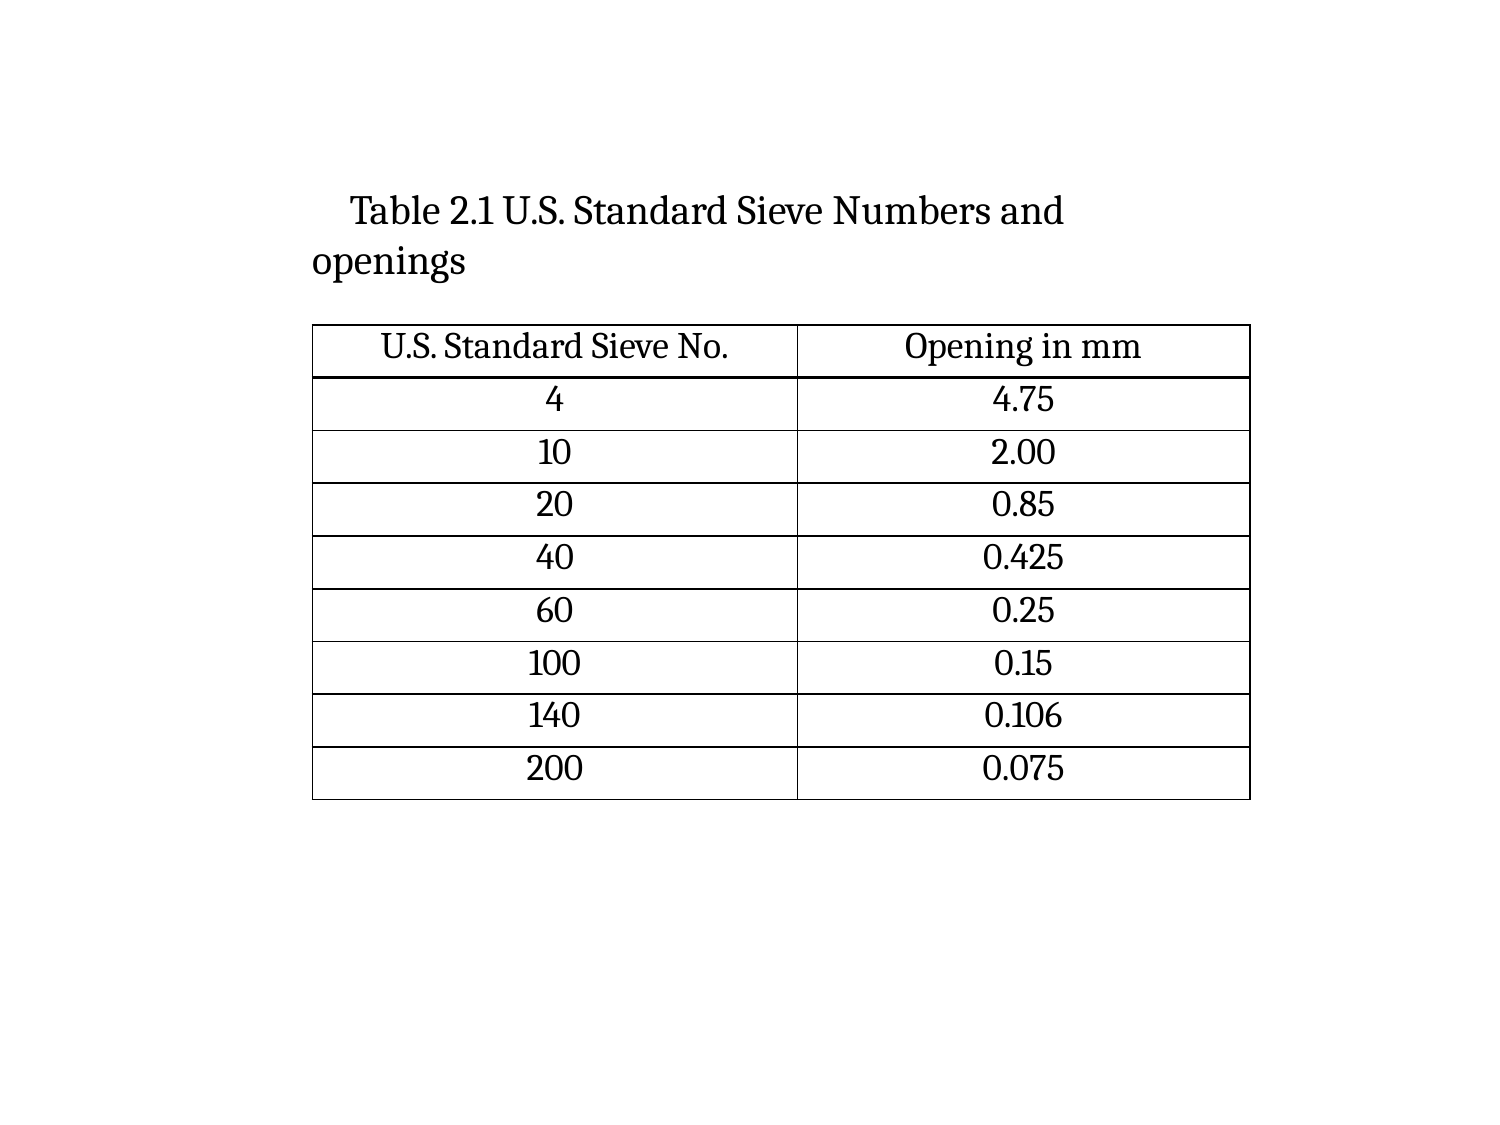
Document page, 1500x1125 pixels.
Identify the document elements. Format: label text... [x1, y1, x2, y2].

table_cell 0.15 [798, 642, 1249, 693]
table_header Opening in mm [798, 326, 1249, 376]
table_cell 0.25 [798, 590, 1249, 641]
table_cell 0.106 [798, 695, 1249, 746]
table_cell 0.85 [798, 484, 1249, 535]
table_cell 10 [313, 431, 797, 482]
text_box Table 2.1 U.S. Standard Sieve Numbers and openings [296, 200, 1206, 311]
table_header U.S. Standard Sieve No. [313, 326, 797, 376]
table_cell 100 [313, 642, 797, 693]
table_cell 140 [313, 695, 797, 746]
table_cell 2.00 [798, 431, 1249, 482]
table_cell 0.075 [798, 748, 1249, 799]
table_cell 200 [313, 748, 797, 799]
table_cell 0.425 [798, 537, 1249, 588]
table_cell 4.75 [798, 379, 1249, 430]
table_cell 60 [313, 590, 797, 641]
table_cell 40 [313, 537, 797, 588]
table_cell 4 [313, 379, 797, 430]
table_cell 20 [313, 484, 797, 535]
